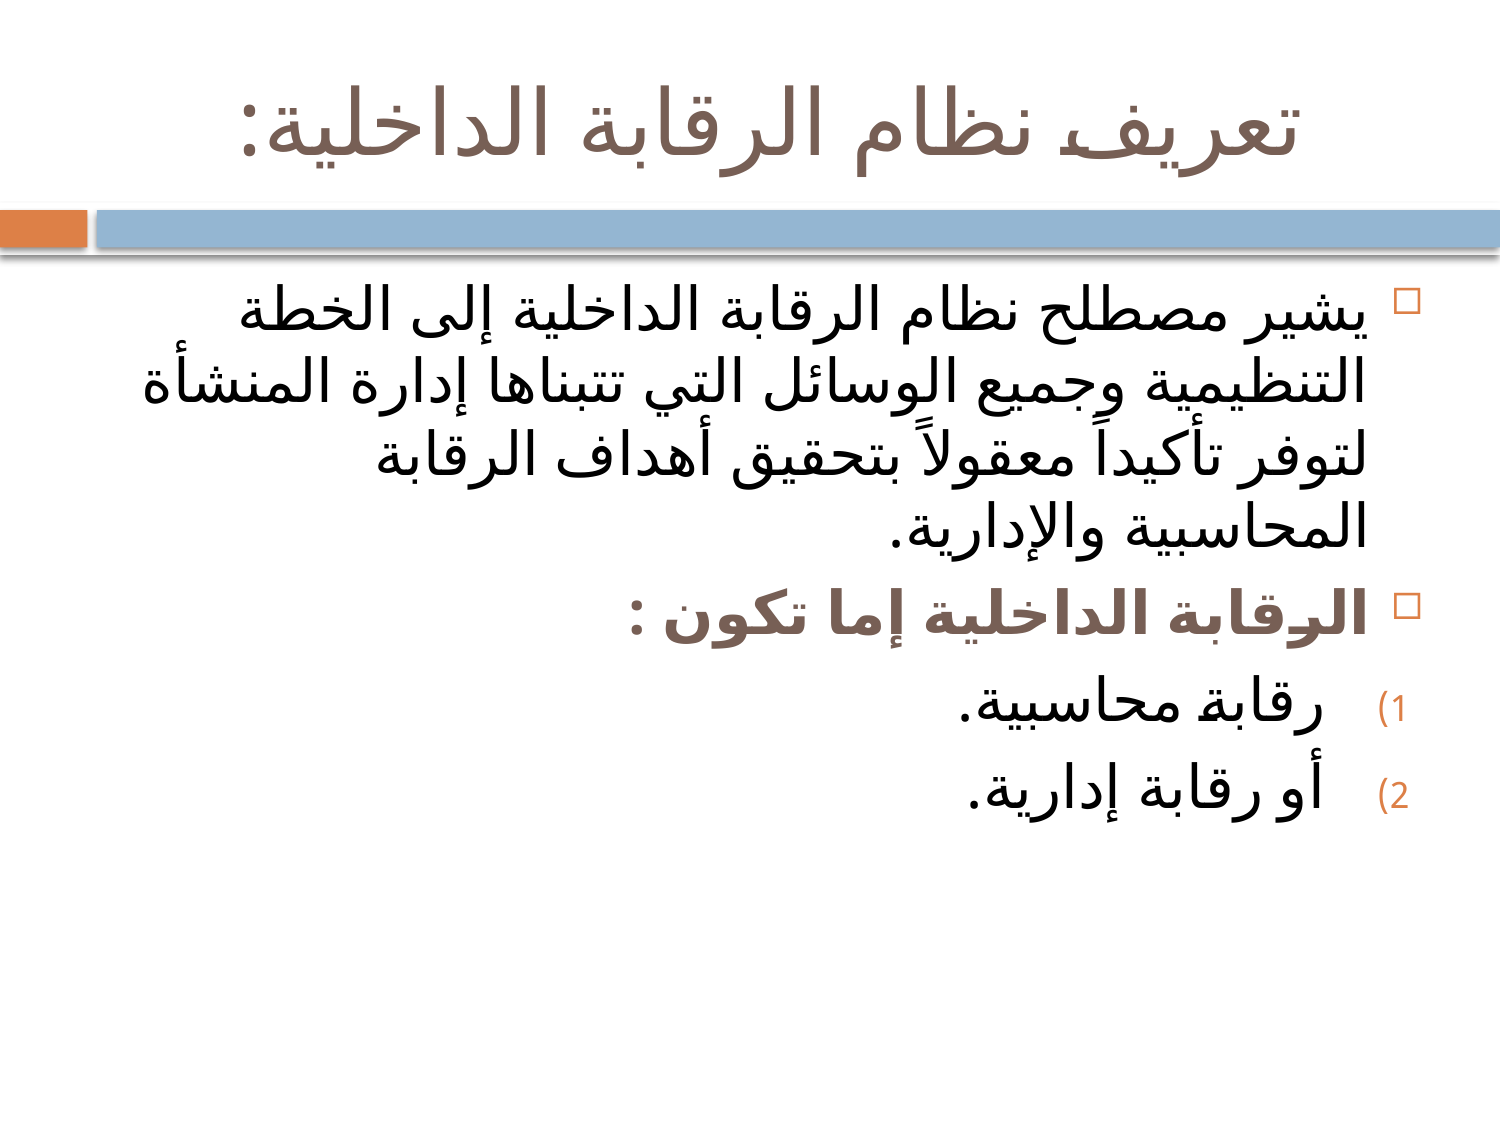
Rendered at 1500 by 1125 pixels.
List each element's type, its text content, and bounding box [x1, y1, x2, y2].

list يشير مصطلح نظام الرقابة الداخلية إلى الخطة التنظيمية وجميع الوسائل التي تتبناها إدارة المنشأة لتوفر تأكيداً معقولاً بتحقيق أهداف الرقابة المحاسبية والإدارية. الرقابة الداخلية إما تكون : رقابة محاسبية. أو رقابة إدارية. [100, 262, 1438, 1000]
title تعريف نظام الرقابة الداخلية: [100, 37, 1438, 200]
